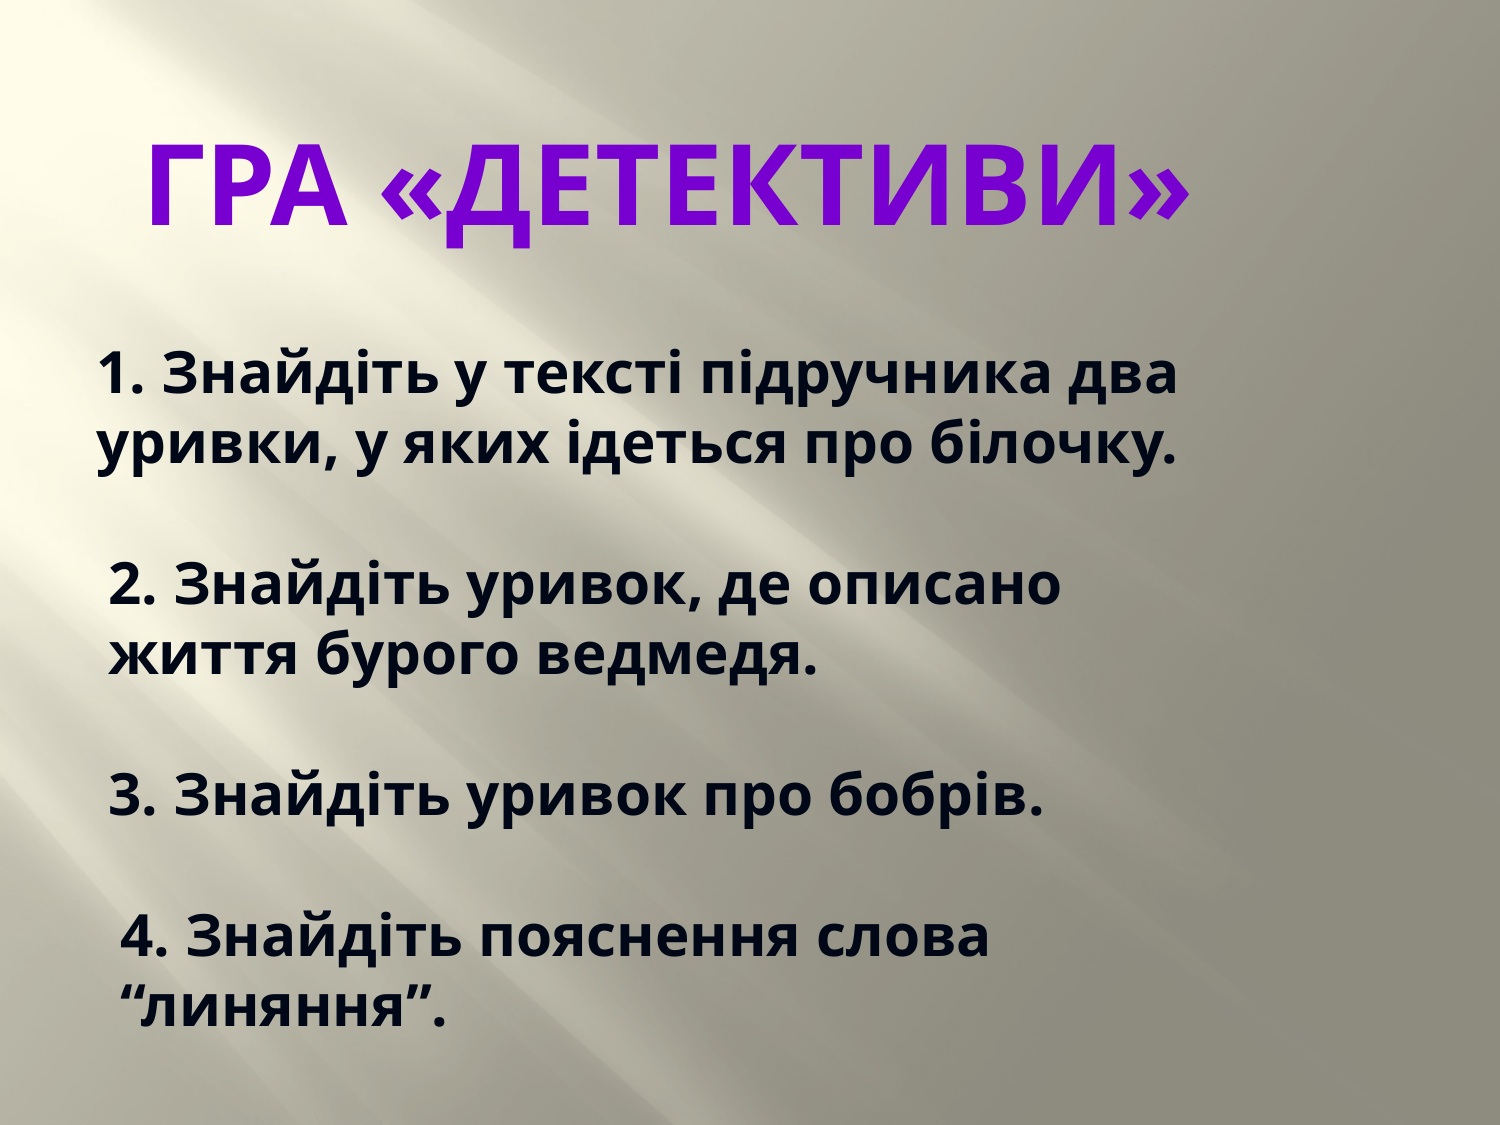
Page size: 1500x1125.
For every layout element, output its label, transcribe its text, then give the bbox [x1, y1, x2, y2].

text_box 1. Знайдіть у тексті підручника два уривки, у яких ідеться про білочку. [82, 328, 1289, 483]
text_box 4. Знайдіть пояснення слова “линяння”. [105, 890, 1254, 1046]
text_box 3. Знайдіть уривок про бобрів. [93, 750, 1243, 835]
text_box Гра «Детективи» [127, 105, 1210, 256]
text_box 2. Знайдіть уривок, де описано життя бурого ведмедя. [93, 538, 1266, 694]
